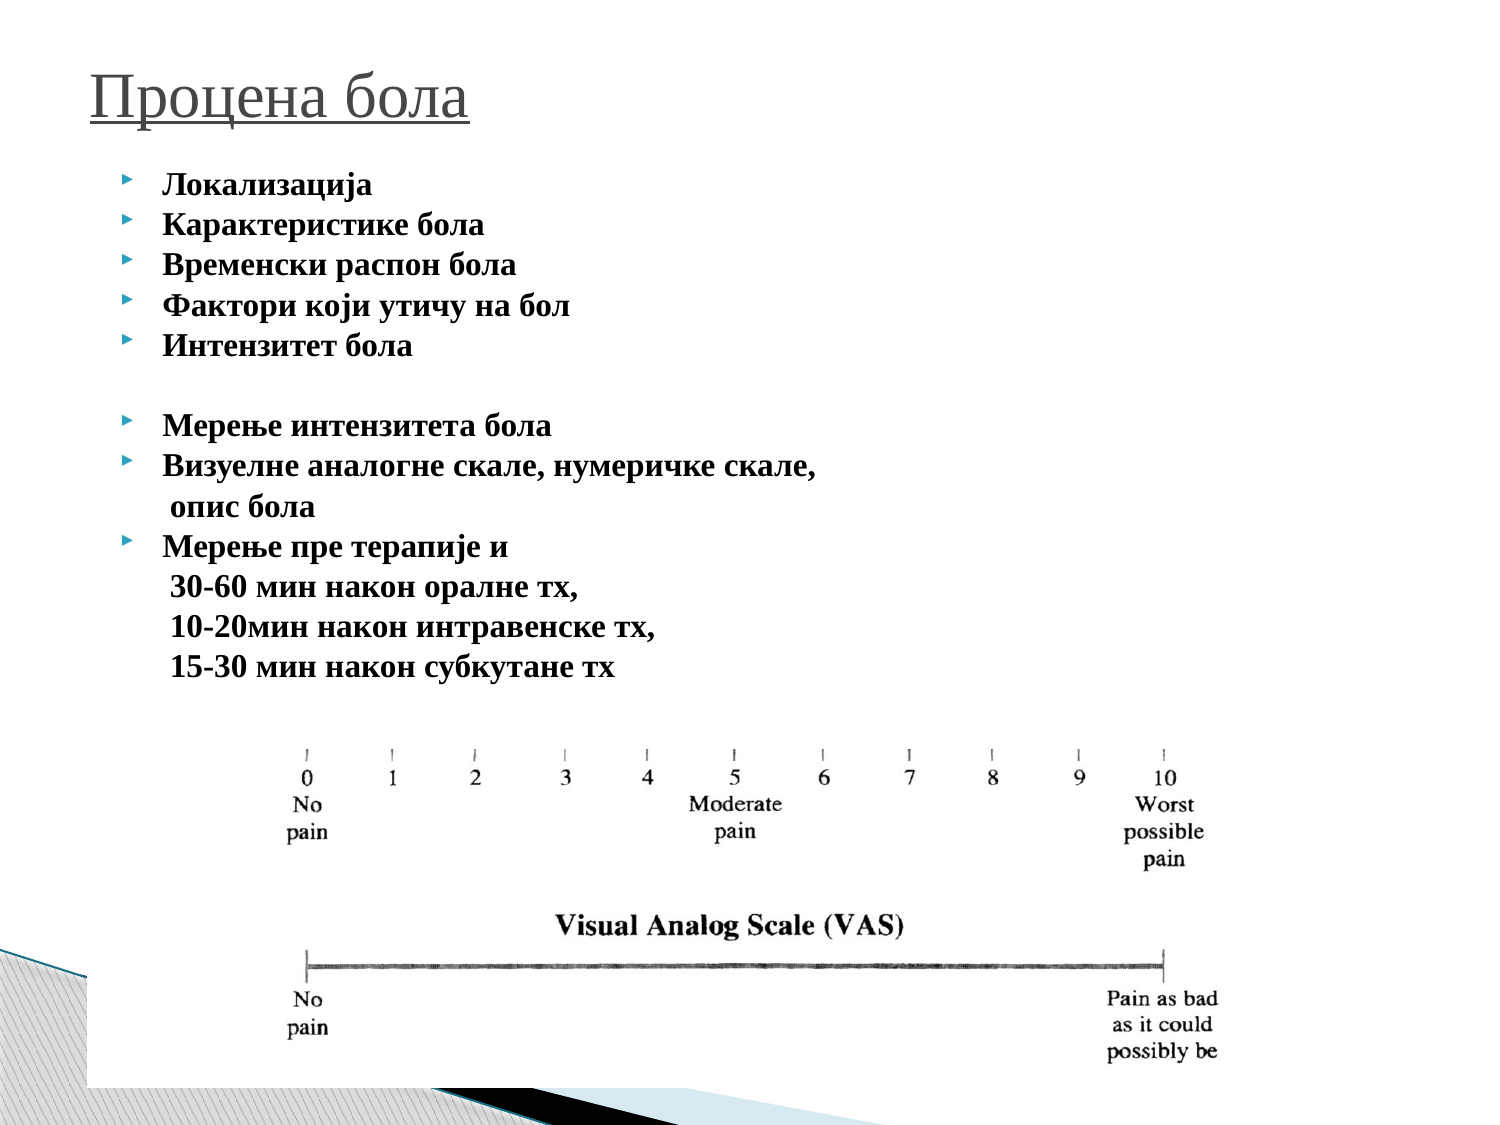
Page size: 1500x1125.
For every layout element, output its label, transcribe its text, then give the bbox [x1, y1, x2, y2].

list Локализација Карактеристике бола Временски распон бола Фактори који утичу на бол Интензитет бола Мерење интензитета бола Визуелне аналогне скале, нумеричке скале, опис бола Мерење пре терапије и 30-60 мин након оралне тх, 10-20мин након интравенске тх, 15-30 мин након субкутане тх [87, 162, 1025, 700]
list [87, 749, 1438, 1088]
title Процена бола [75, 45, 1425, 138]
